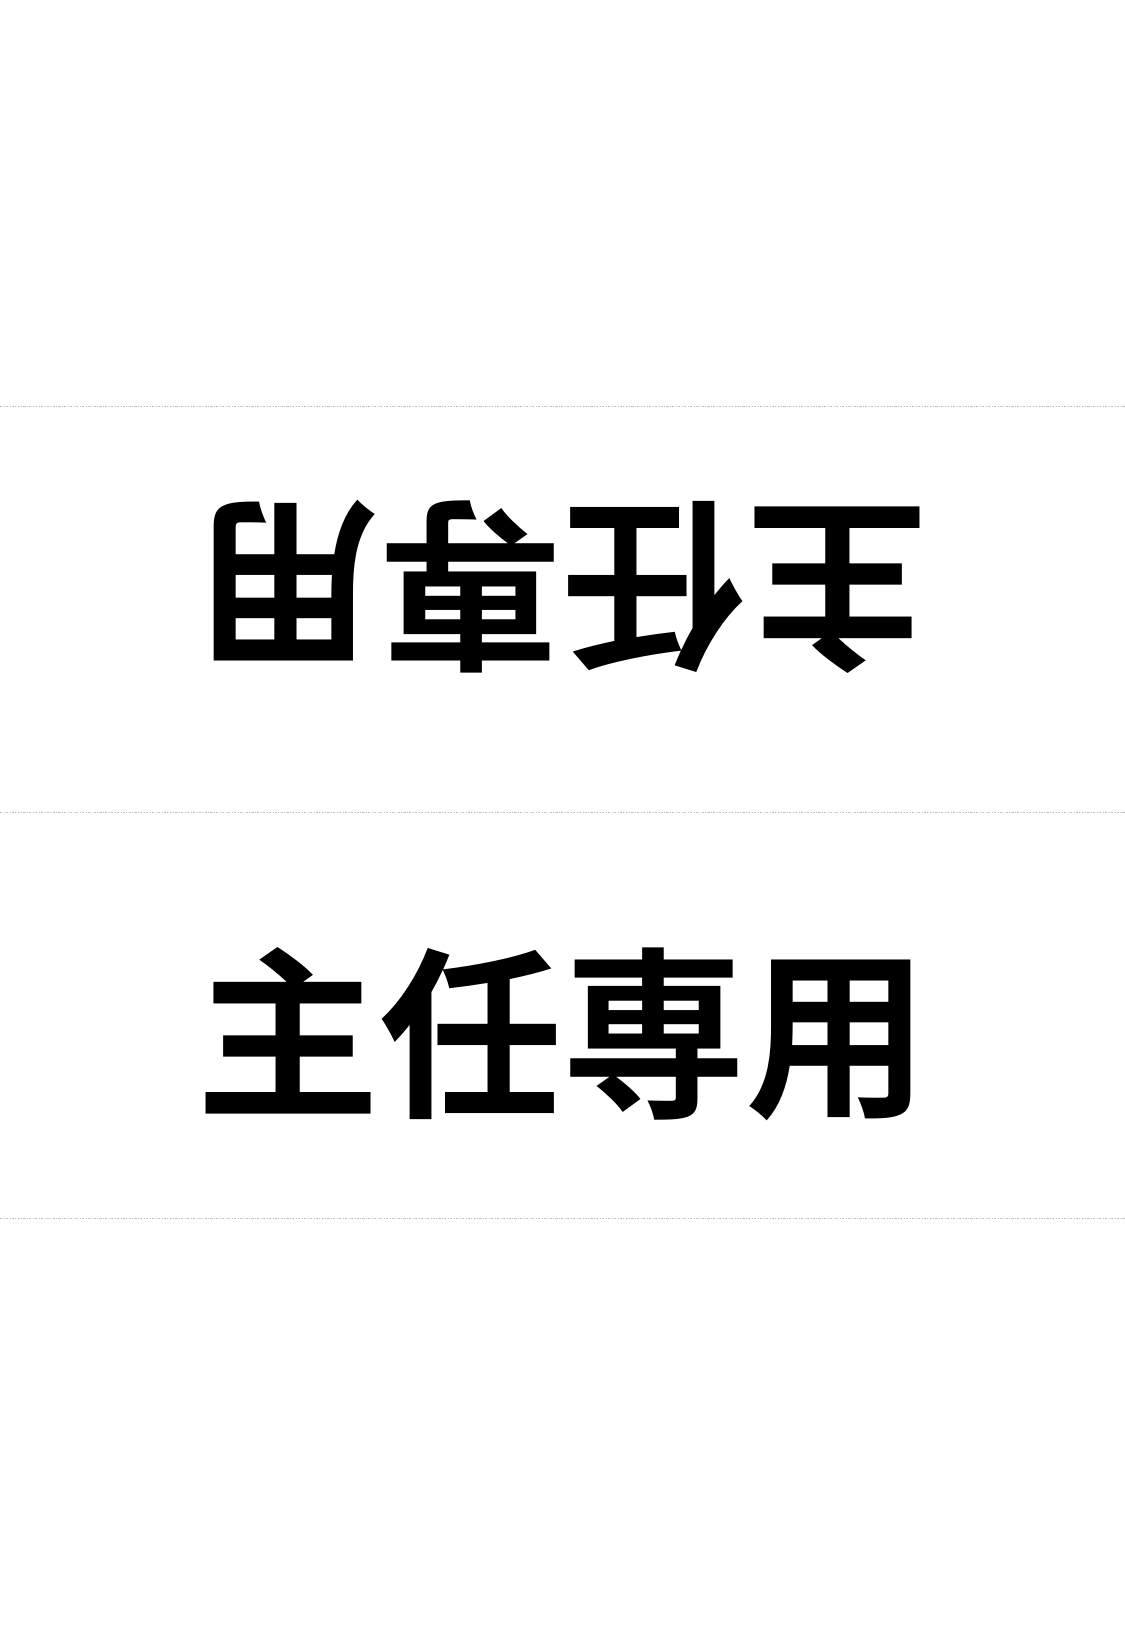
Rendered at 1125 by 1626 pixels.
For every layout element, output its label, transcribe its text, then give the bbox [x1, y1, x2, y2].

text_box 主任専用 [181, 913, 944, 1148]
text_box 主任専用 [181, 473, 944, 709]
